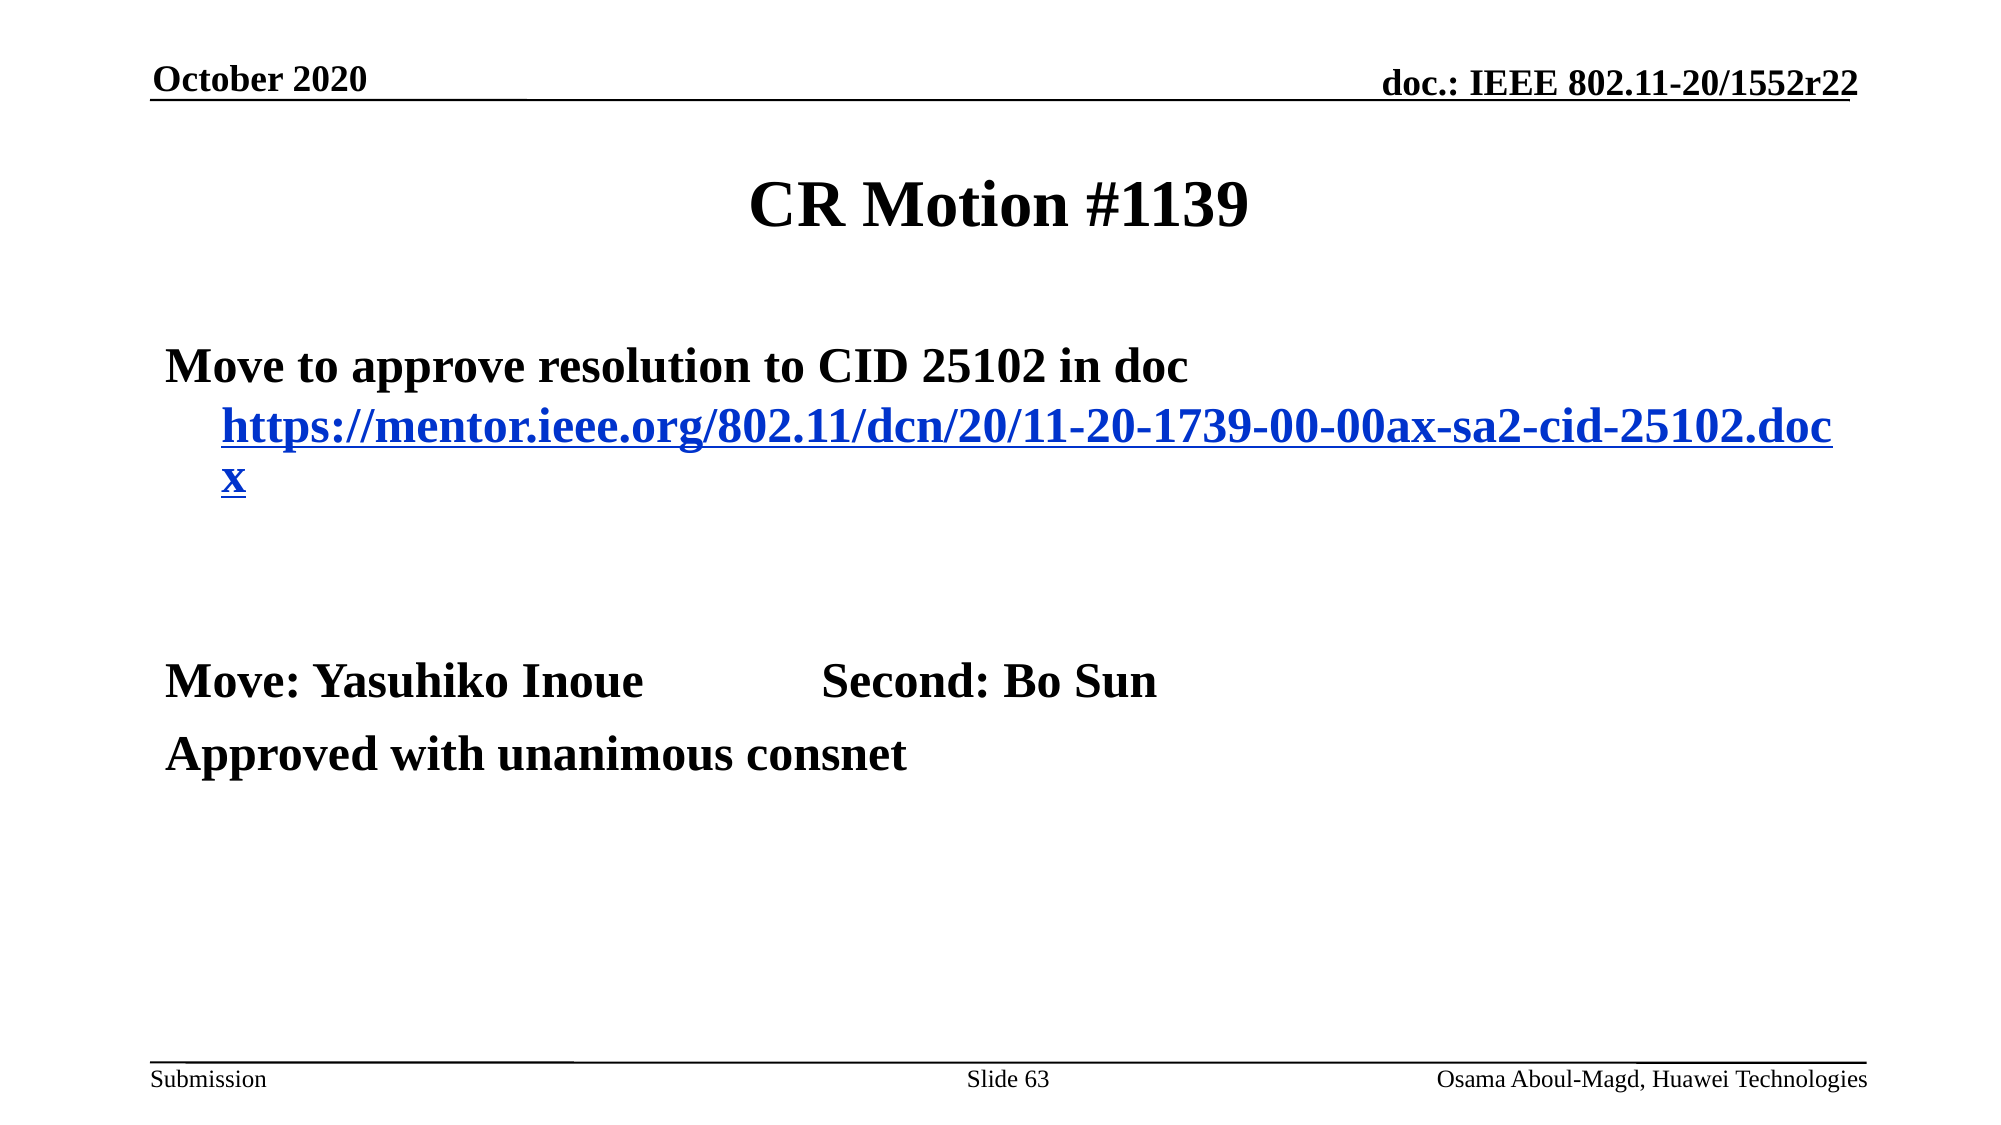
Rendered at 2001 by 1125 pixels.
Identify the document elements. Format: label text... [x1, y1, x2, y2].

slide_number Slide 63 [950, 1061, 1067, 1123]
footer Osama Aboul-Magd, Huawei Technologies [1171, 1061, 1869, 1093]
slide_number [152, 54, 563, 100]
title CR Motion #1139 [149, 112, 1850, 288]
list Move to approve resolution to CID 25102 in doc https://mentor.ieee.org/802.11/dcn/20/11-20-1739-00-00ax-sa2-cid-25102.docx Move: Yasuhiko Inoue Second: Bo Sun Approved with unanimous consnet [149, 324, 1850, 1000]
